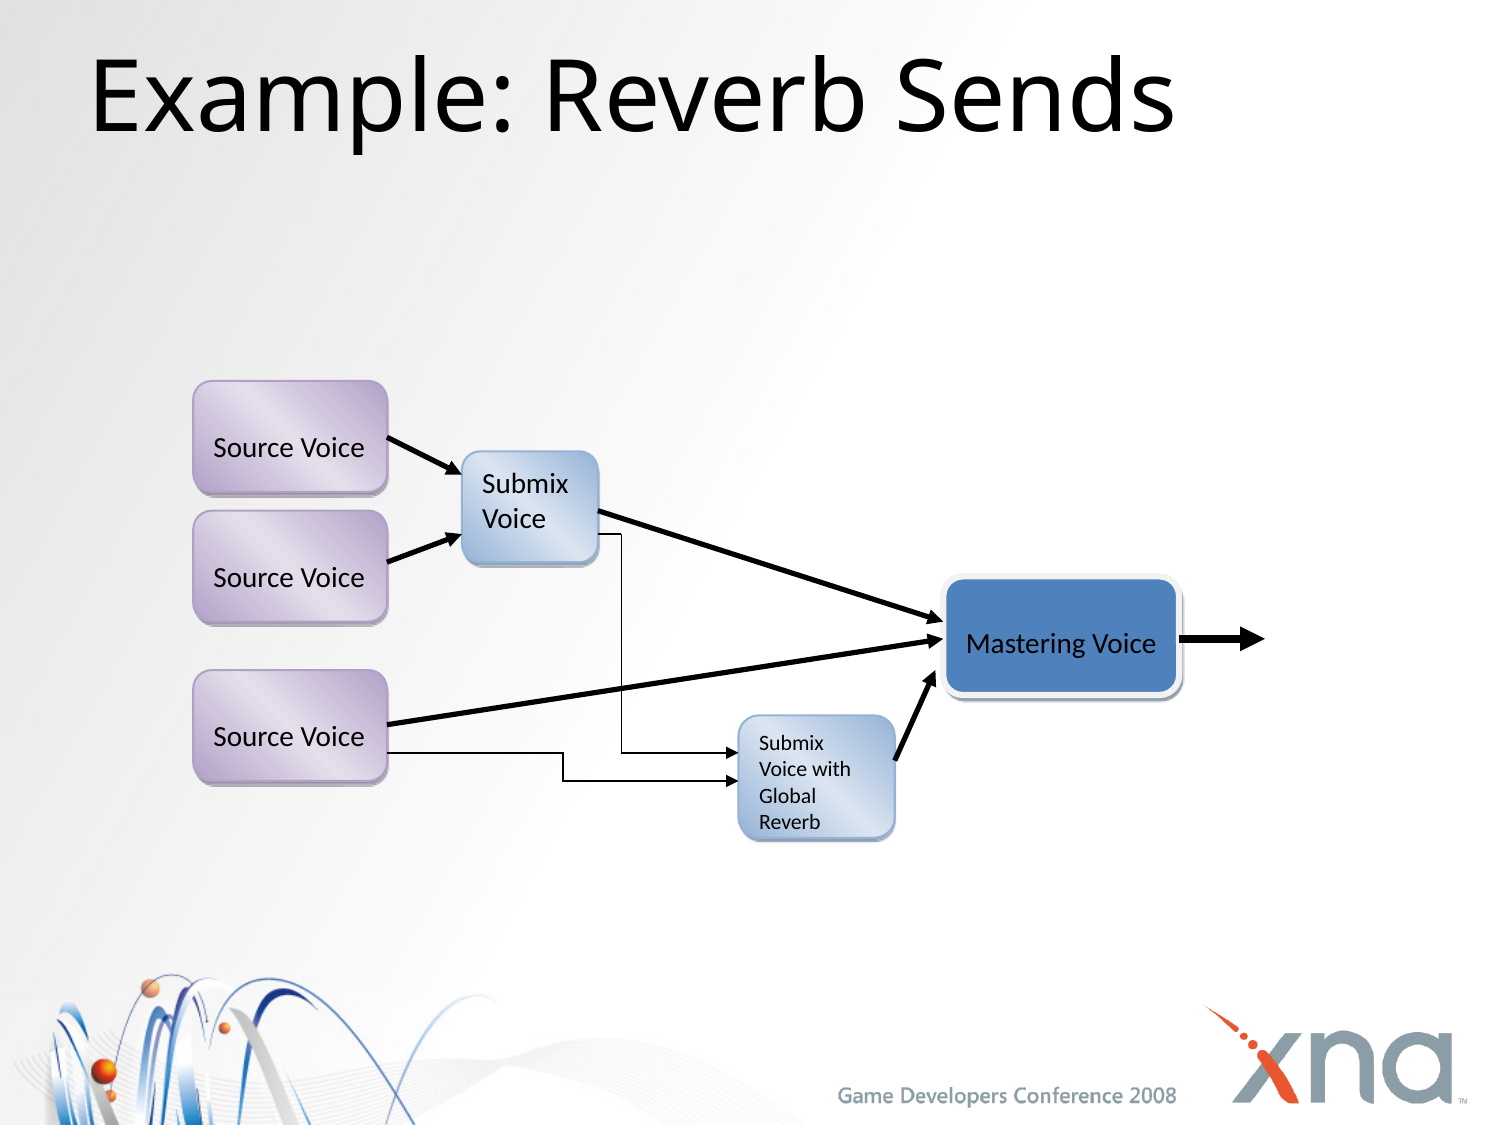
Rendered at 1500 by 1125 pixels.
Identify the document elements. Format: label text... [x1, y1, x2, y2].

text_box Submix Voice [461, 451, 598, 563]
picture [0, 0, 1500, 1125]
text_box Source Voice [193, 670, 387, 782]
title Example: Reverb Sends [72, 37, 1471, 161]
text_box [386, 638, 616, 725]
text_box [386, 533, 463, 563]
text_box Source Voice [193, 510, 387, 622]
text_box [894, 669, 936, 761]
text_box Submix Voice with Global Reverb [738, 734, 895, 838]
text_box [386, 752, 739, 782]
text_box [386, 436, 463, 475]
text_box Mastering Voice [943, 576, 1180, 696]
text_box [597, 510, 944, 622]
text_box Source Voice [193, 380, 387, 492]
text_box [626, 638, 944, 725]
